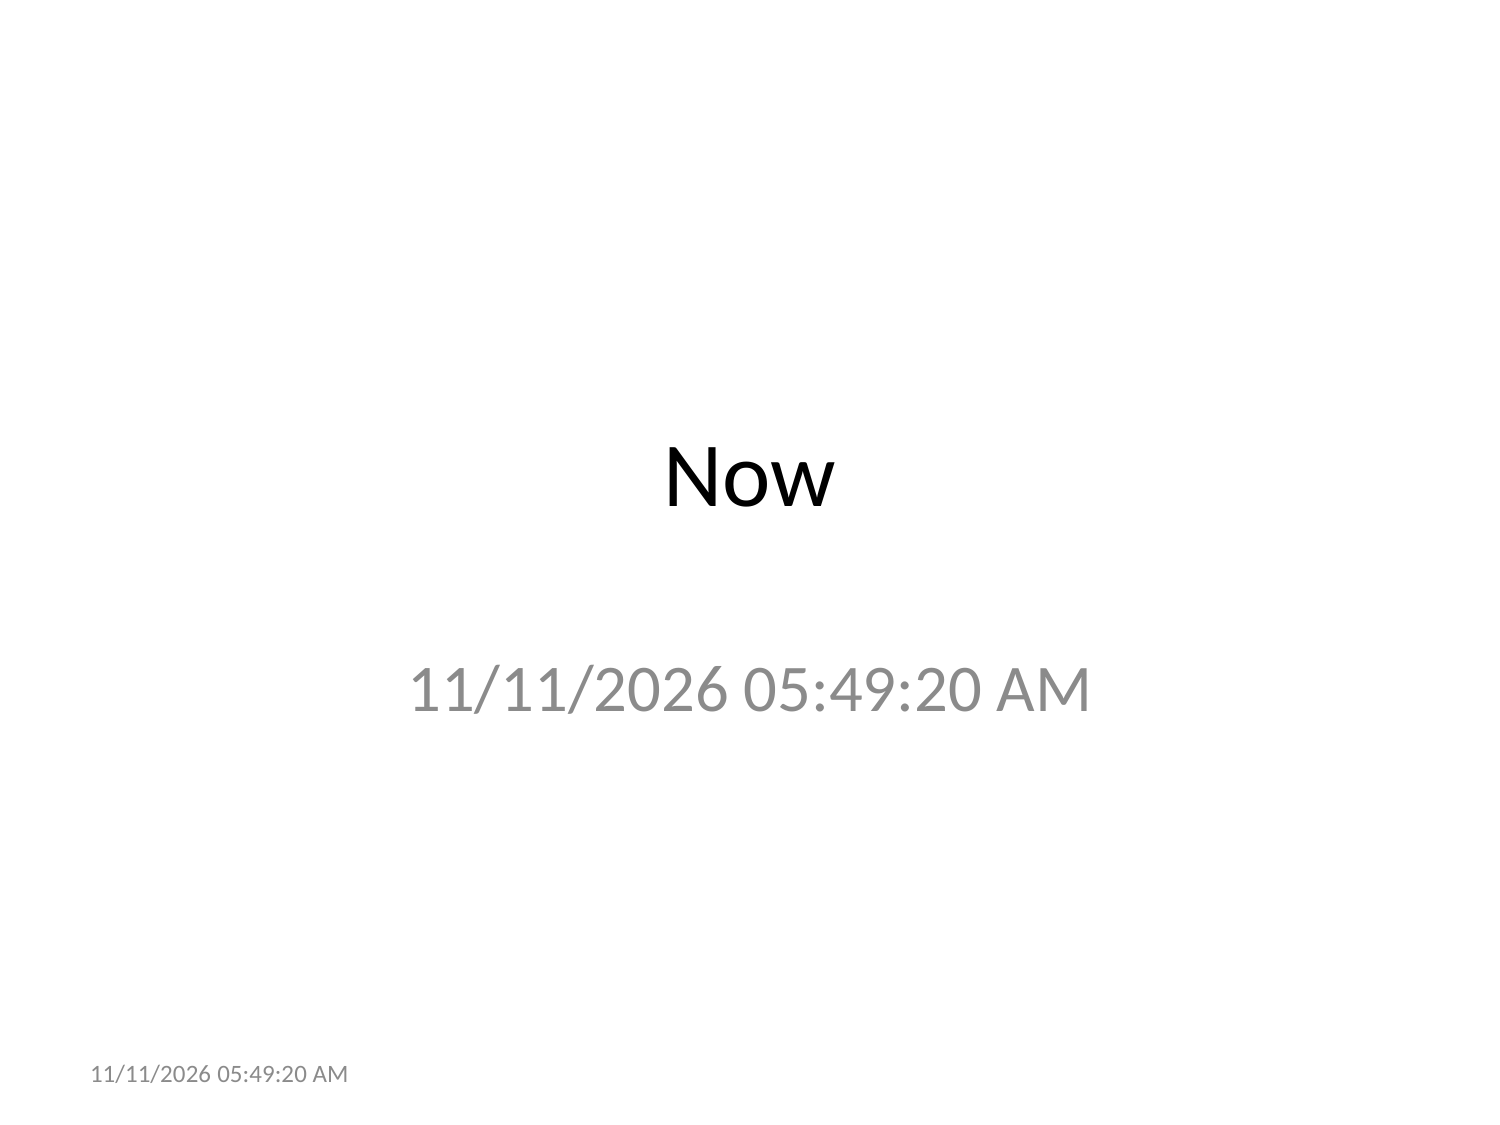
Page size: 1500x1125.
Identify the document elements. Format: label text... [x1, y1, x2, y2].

subtitle 2011-12-19 10:20:04 AM [225, 637, 1275, 925]
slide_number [75, 1042, 425, 1103]
title Now [112, 349, 1388, 591]
